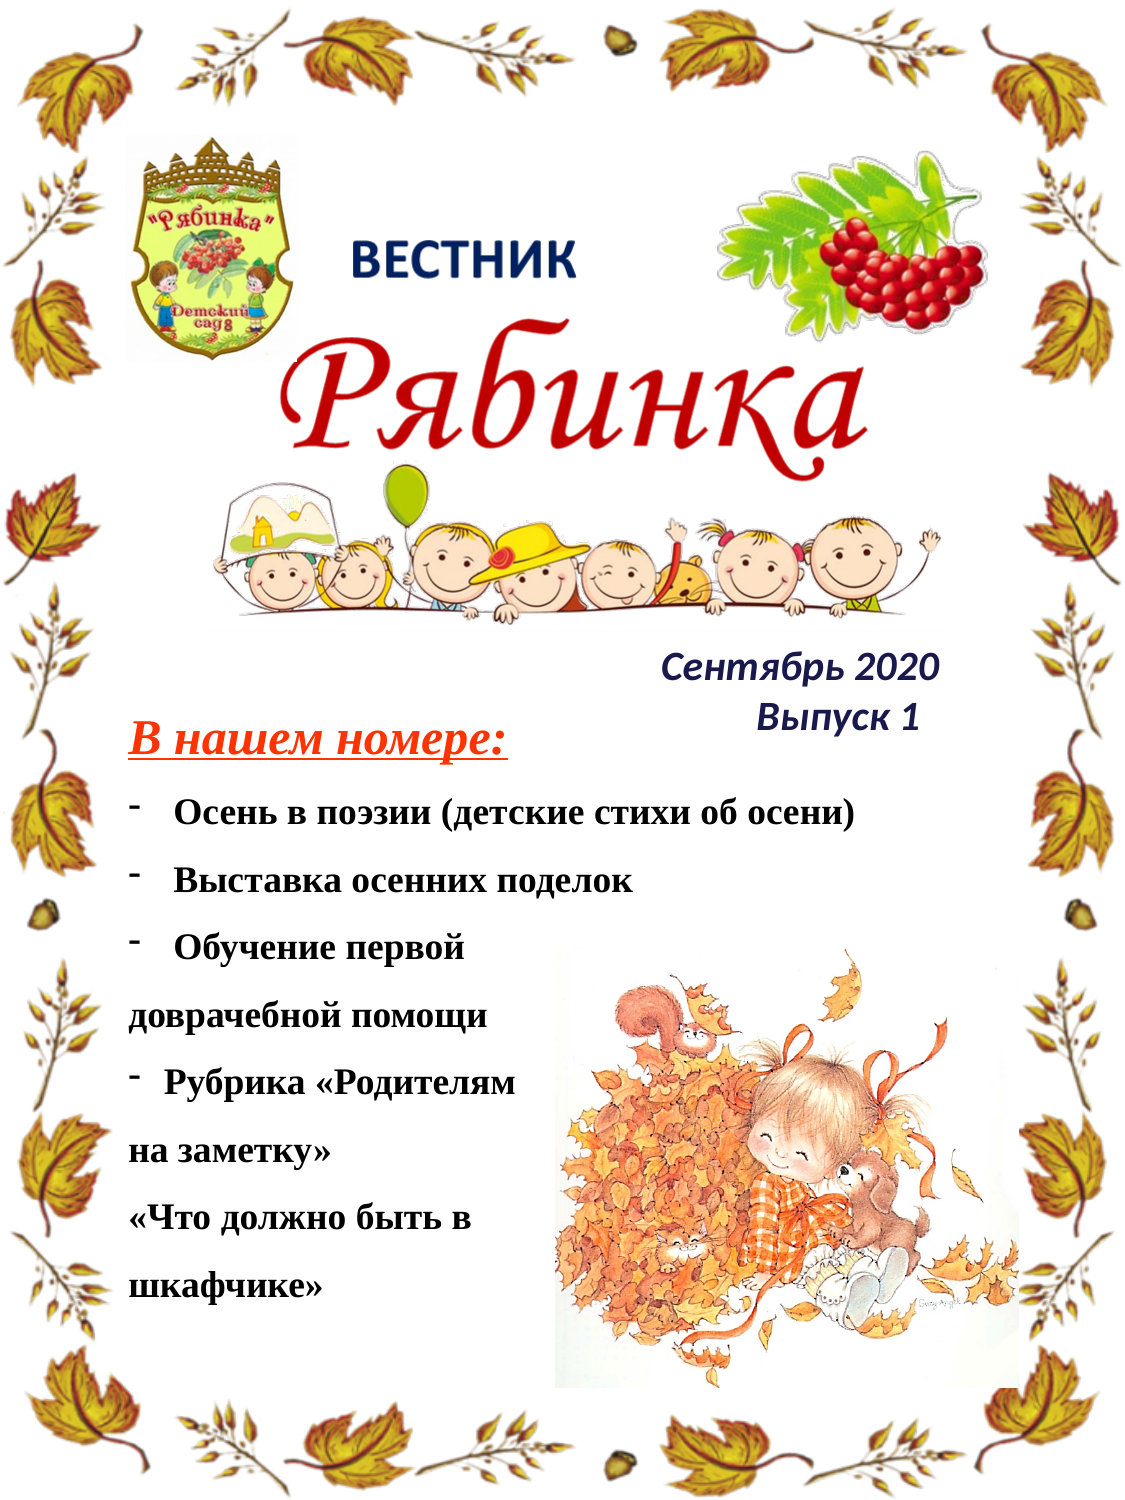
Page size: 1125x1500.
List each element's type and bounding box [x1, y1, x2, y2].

text_box [0, 0, 1125, 1500]
